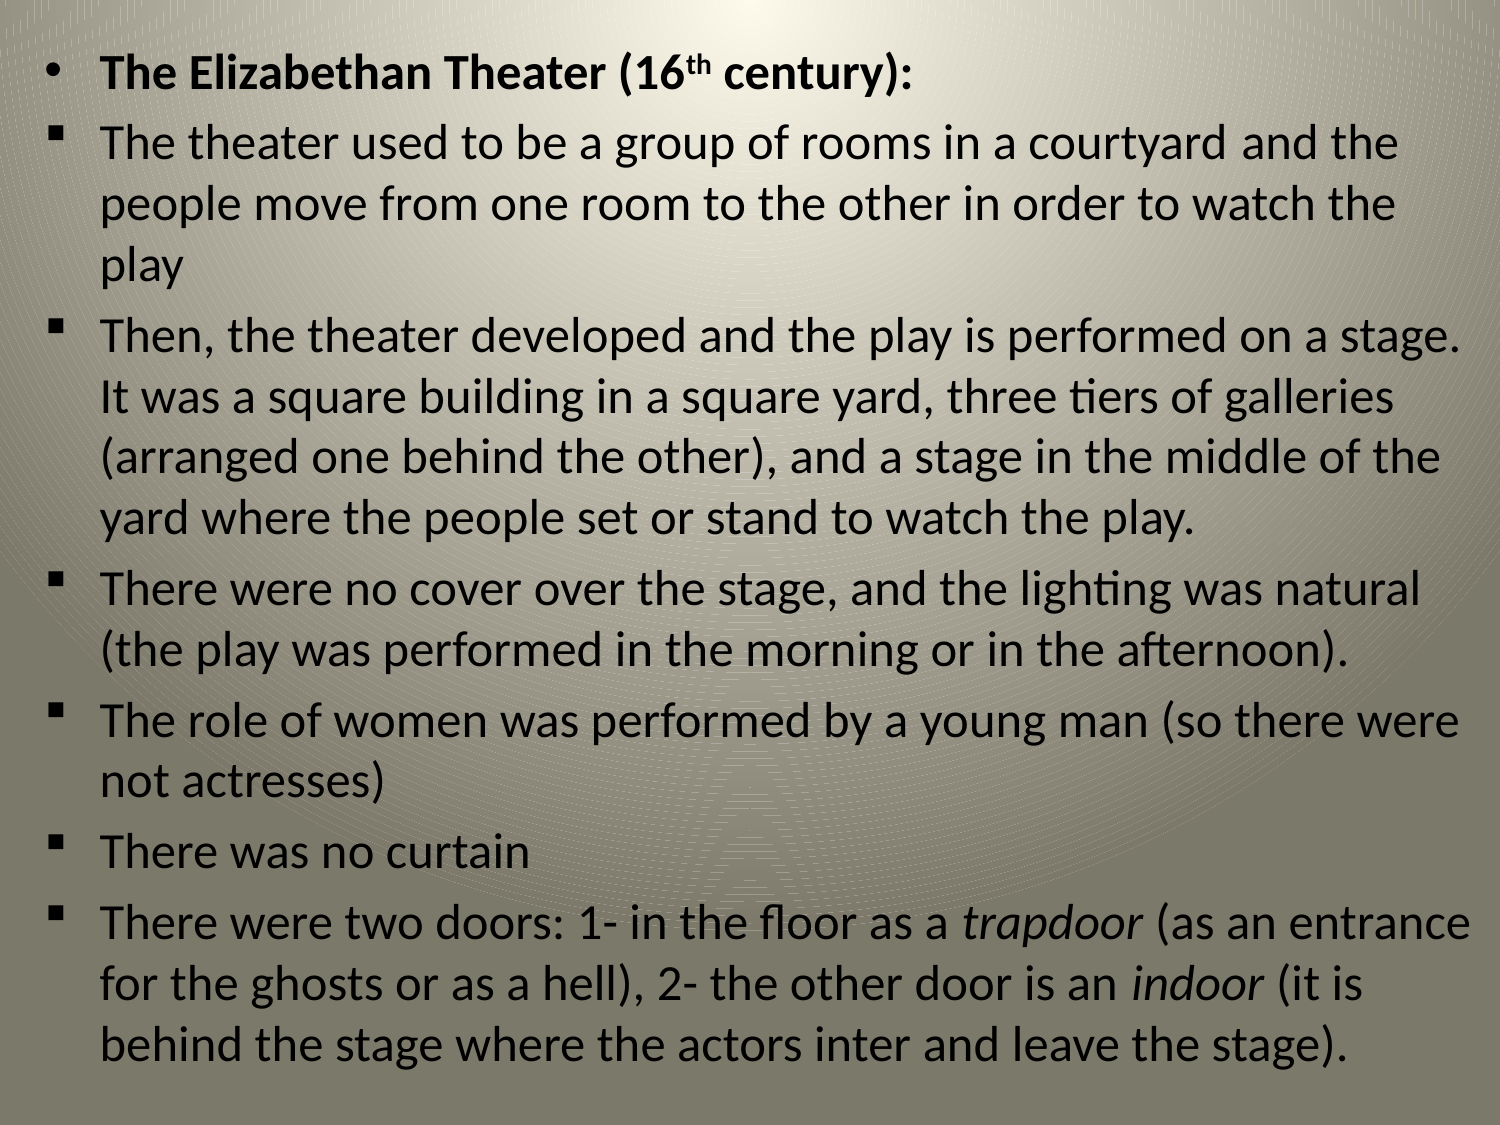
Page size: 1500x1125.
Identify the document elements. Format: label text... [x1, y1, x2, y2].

list The Elizabethan Theater (16th century): The theater used to be a group of rooms in a courtyard and the people move from one room to the other in order to watch the play Then, the theater developed and the play is performed on a stage. It was a square building in a square yard, three tiers of galleries (arranged one behind the other), and a stage in the middle of the yard where the people set or stand to watch the play. There were no cover over the stage, and the lighting was natural (the play was performed in the morning or in the afternoon). The role of women was performed by a young man (so there were not actresses) There was no curtain There were two doors: 1- in the floor as a trapdoor (as an entrance for the ghosts or as a hell), 2- the other door is an indoor (it is behind the stage where the actors inter and leave the stage). [29, 30, 1500, 1083]
